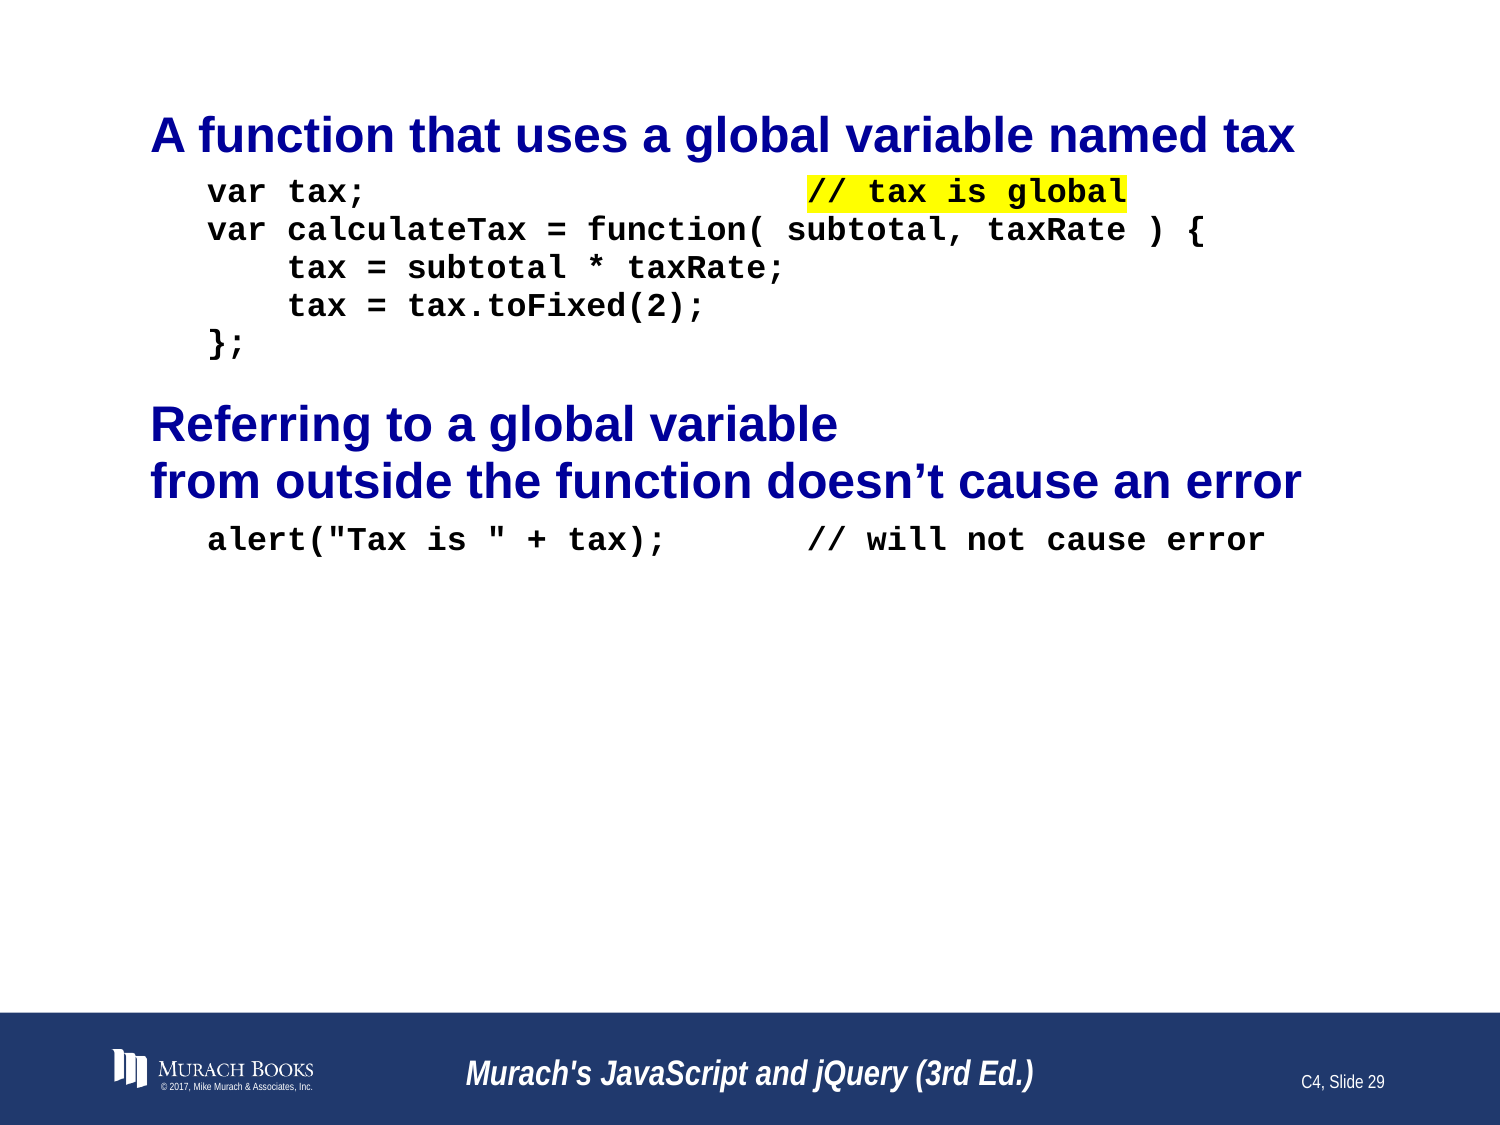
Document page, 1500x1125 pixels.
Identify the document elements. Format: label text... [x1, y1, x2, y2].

title A function that uses a global variable named tax [150, 102, 1350, 164]
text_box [149, 174, 1350, 561]
footer © 2017, Mike Murach & Associates, Inc. [12, 1025, 463, 1100]
slide_number Murach's JavaScript and jQuery (3rd Ed.) [463, 1025, 1050, 1100]
slide_number C4, Slide 29 [1087, 1025, 1400, 1100]
